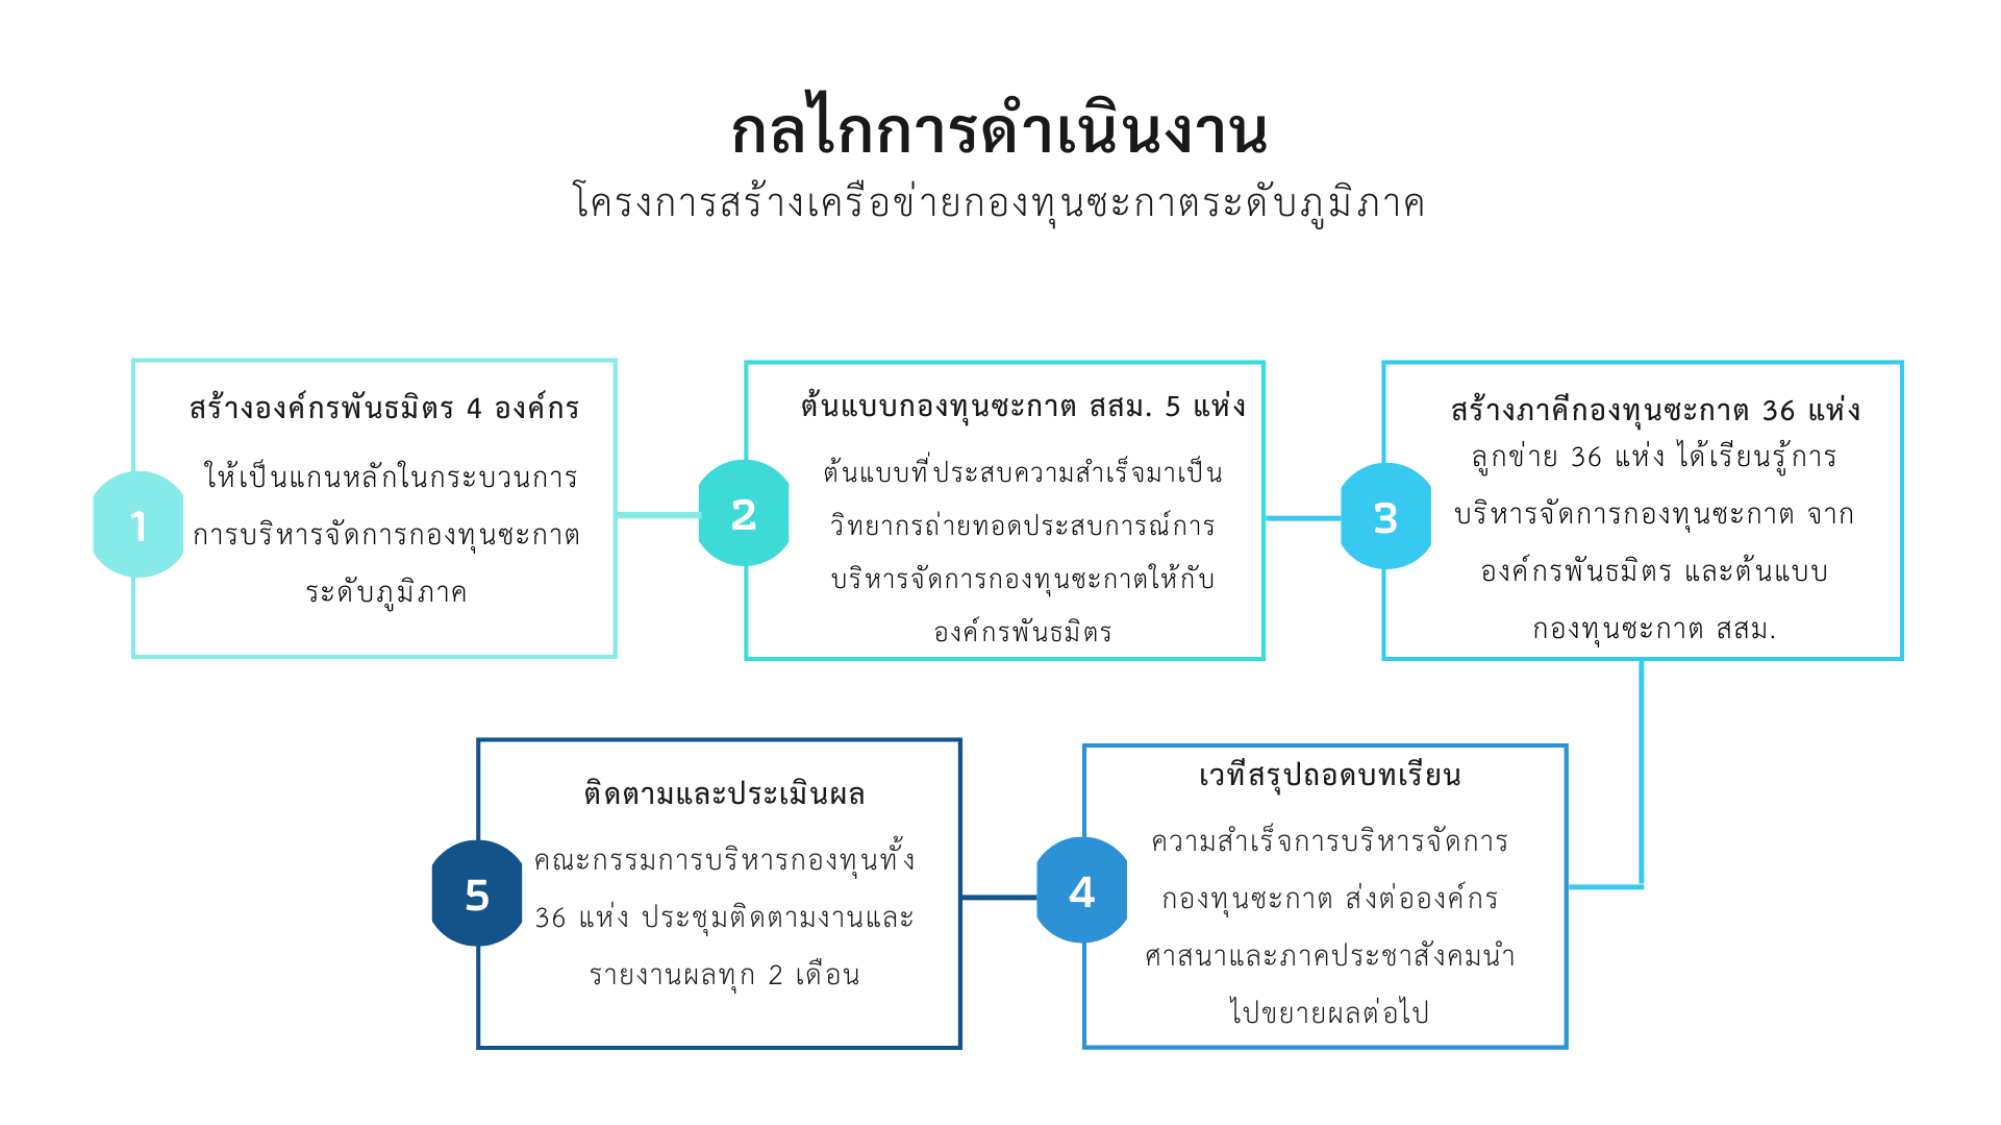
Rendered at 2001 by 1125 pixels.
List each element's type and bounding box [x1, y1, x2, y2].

list [0, 0, 2000, 1125]
